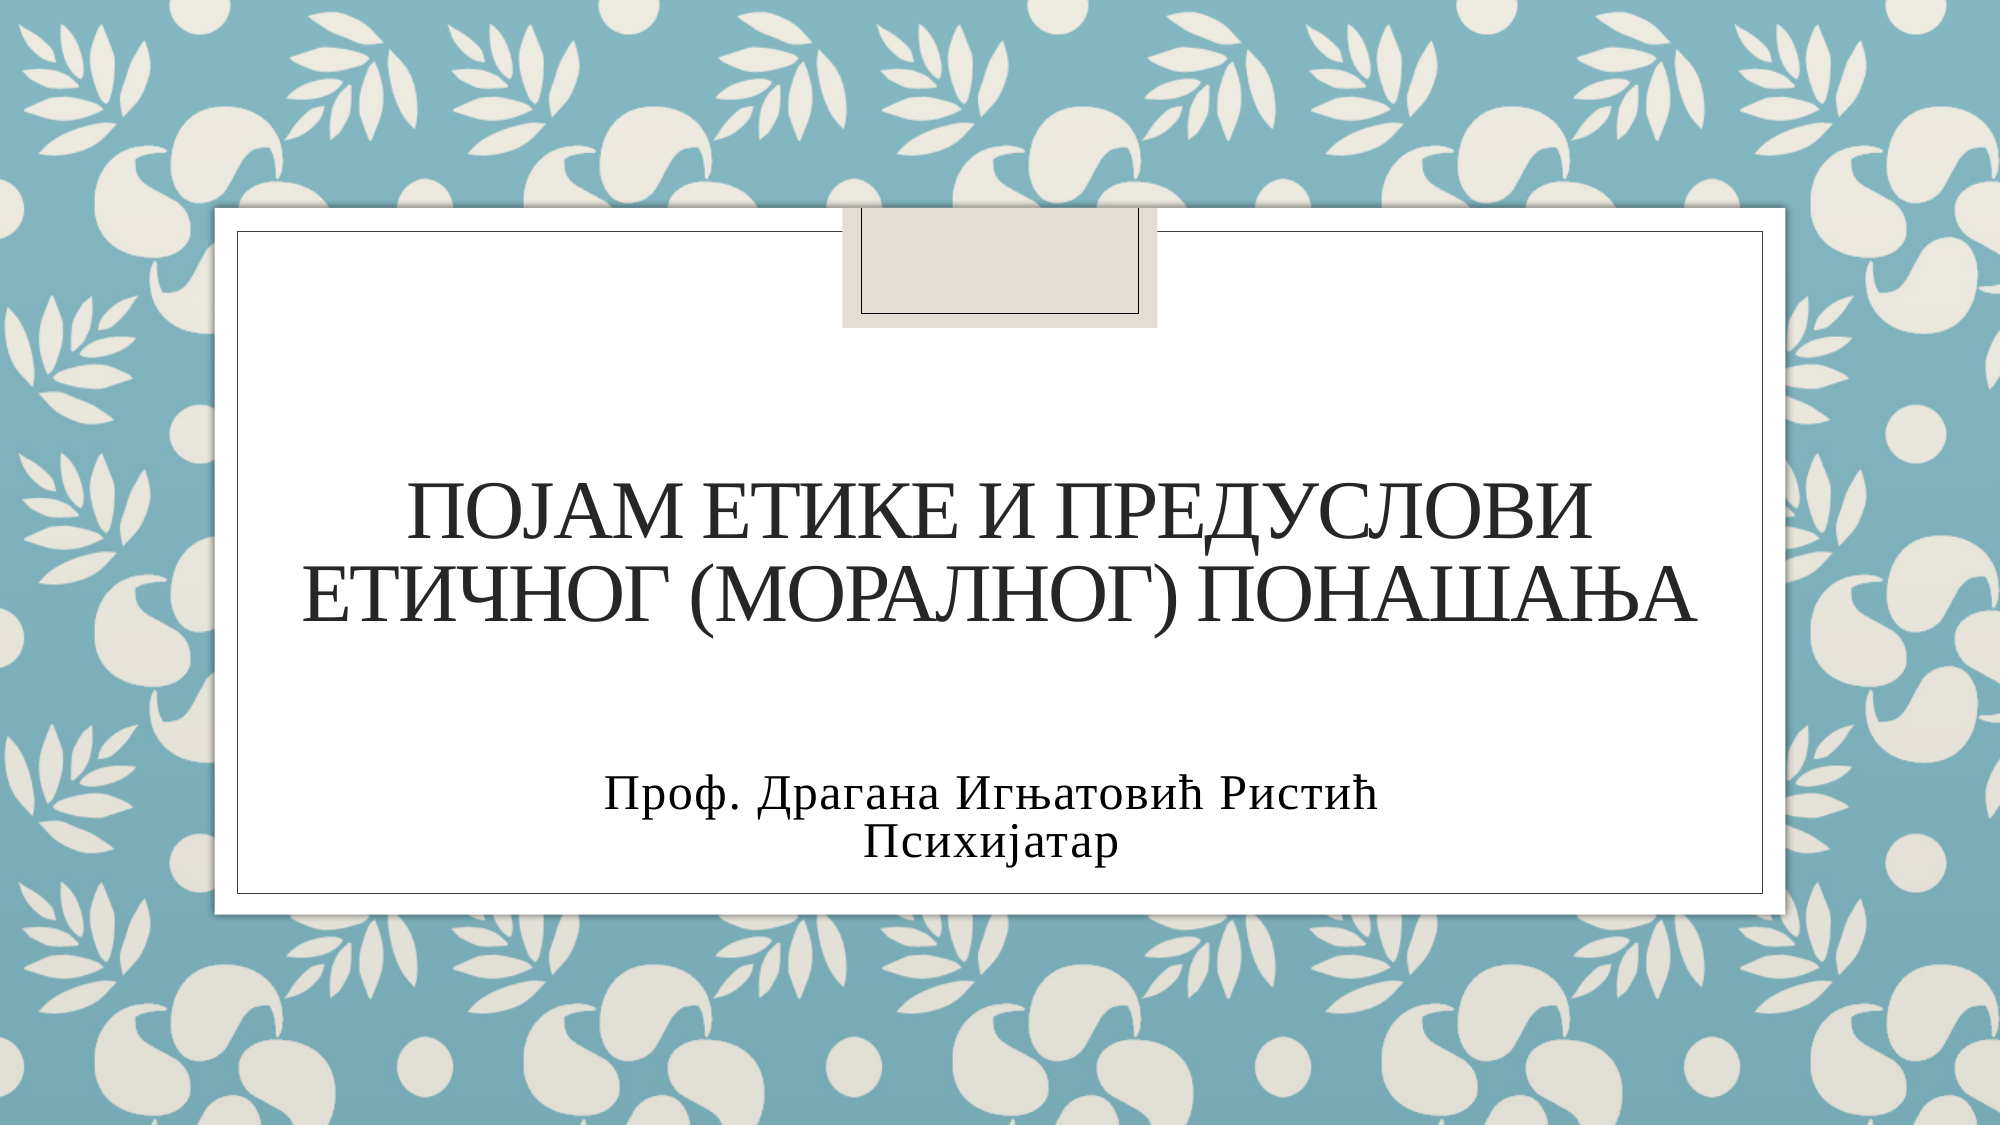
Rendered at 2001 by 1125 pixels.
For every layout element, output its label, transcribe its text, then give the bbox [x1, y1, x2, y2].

subtitle Проф. Драгана Игњатовић Ристић Психијатар [291, 763, 1692, 1051]
title Појам етике и предуслови етичног (моралног) понашања [256, 343, 1744, 769]
